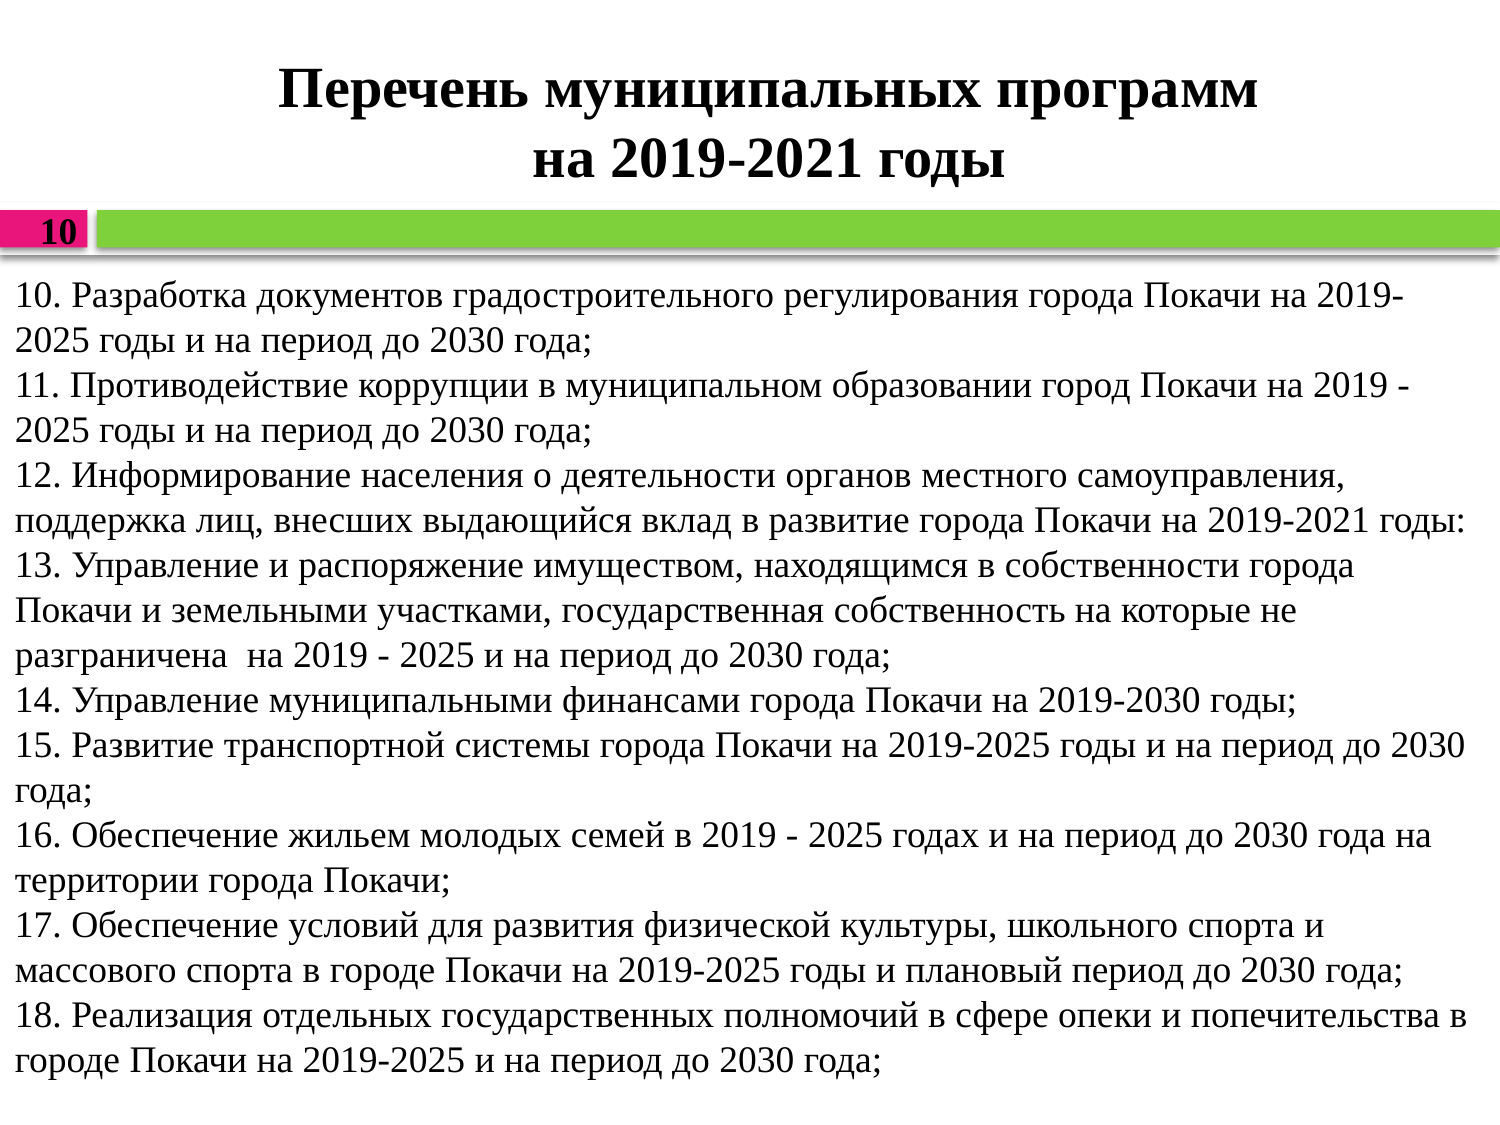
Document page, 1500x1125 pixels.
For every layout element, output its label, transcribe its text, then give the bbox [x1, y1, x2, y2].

title Перечень муниципальных программ на 2019-2021 годы [100, 37, 1438, 200]
text_box 10 [25, 199, 93, 260]
list 10. Разработка документов градостроительного регулирования города Покачи на 2019-2025 годы и на период до 2030 года; 11. Противодействие коррупции в муниципальном образовании город Покачи на 2019 - 2025 годы и на период до 2030 года; 12. Информирование населения о деятельности органов местного самоуправления, поддержка лиц, внесших выдающийся вклад в развитие города Покачи на 2019-2021 годы: 13. Управление и распоряжение имуществом, находящимся в собственности города Покачи и земельными участками, государственная собственность на которые не разграничена на 2019 - 2025 и на период до 2030 года; 14. Управление муниципальными финансами города Покачи на 2019-2030 годы; 15. Развитие транспортной системы города Покачи на 2019-2025 годы и на период до 2030 года; 16. Обеспечение жильем молодых семей в 2019 - 2025 годах и на период до 2030 года на территории города Покачи; 17. Обеспечение условий для развития физической культуры, школьного спорта и массового спорта в городе Покачи на 2019-2025 годы и плановый период до 2030 года; 18. Реализация отдельных государственных полномочий в сфере опеки и попечительства в городе Покачи на 2019-2025 и на период до 2030 года; [0, 262, 1495, 1106]
